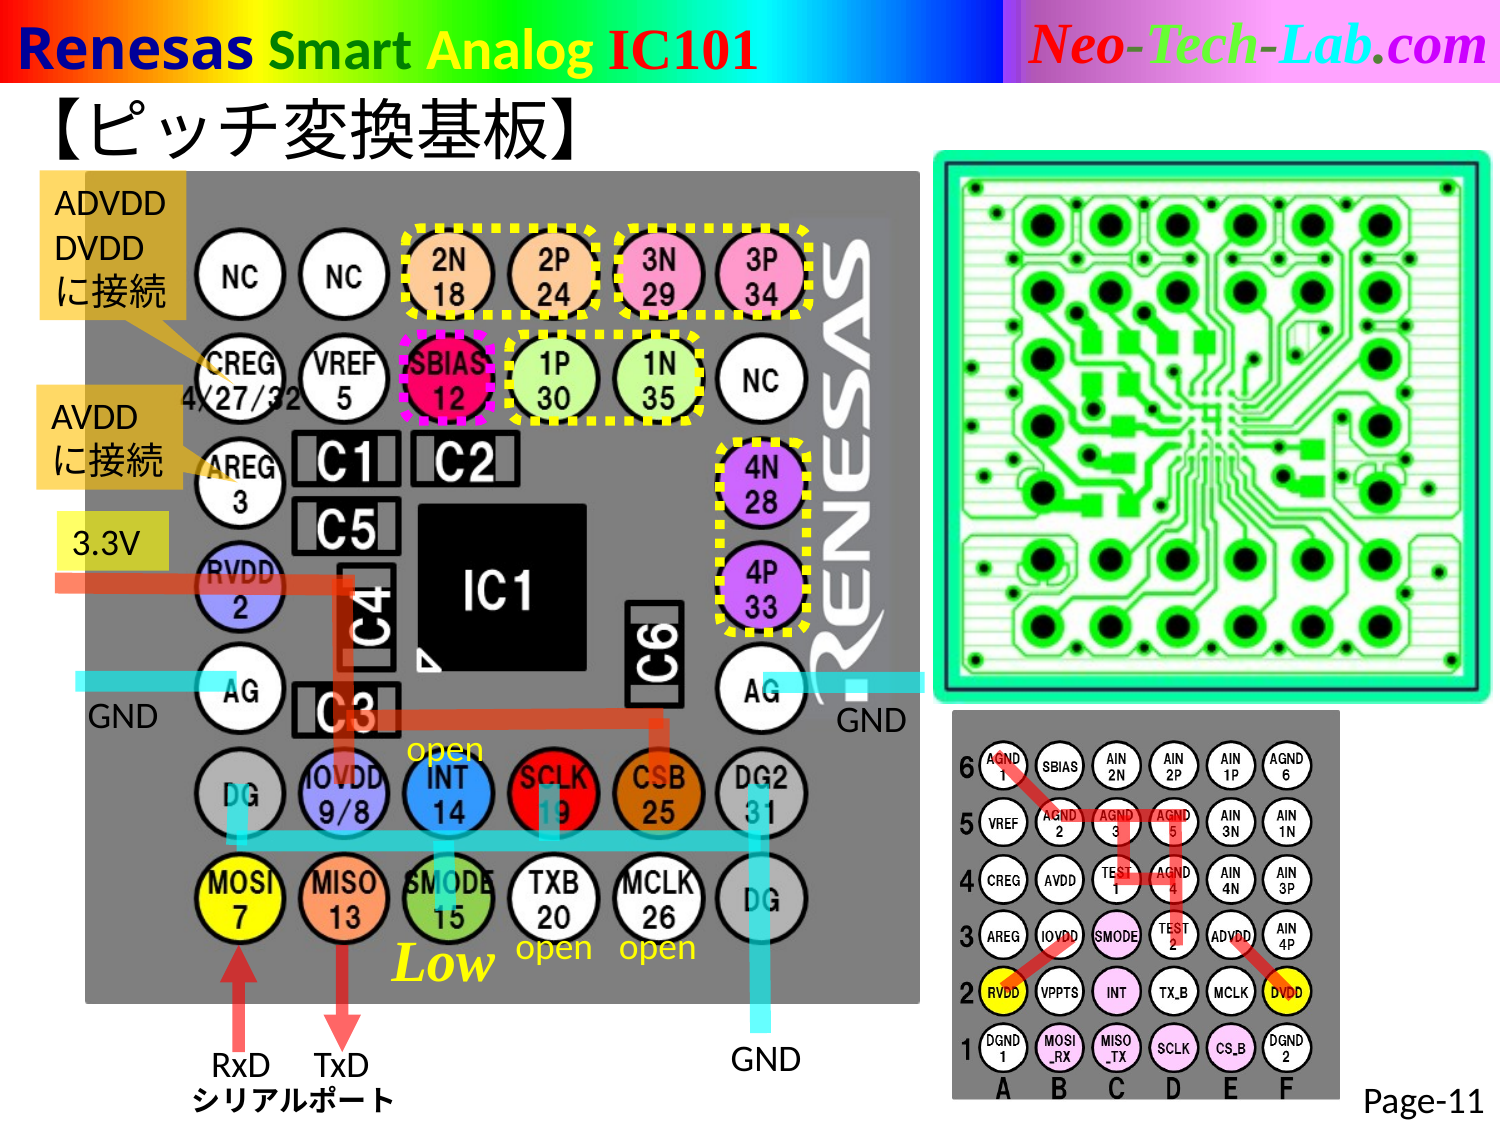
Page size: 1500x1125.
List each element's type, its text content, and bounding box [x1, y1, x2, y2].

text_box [36, 170, 934, 1125]
text_box Page-11 [1334, 1068, 1500, 1125]
picture [933, 150, 1493, 704]
text_box 【ピッチ変換基板】 [1, 90, 972, 176]
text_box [0, 0, 1500, 90]
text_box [941, 710, 1340, 1119]
